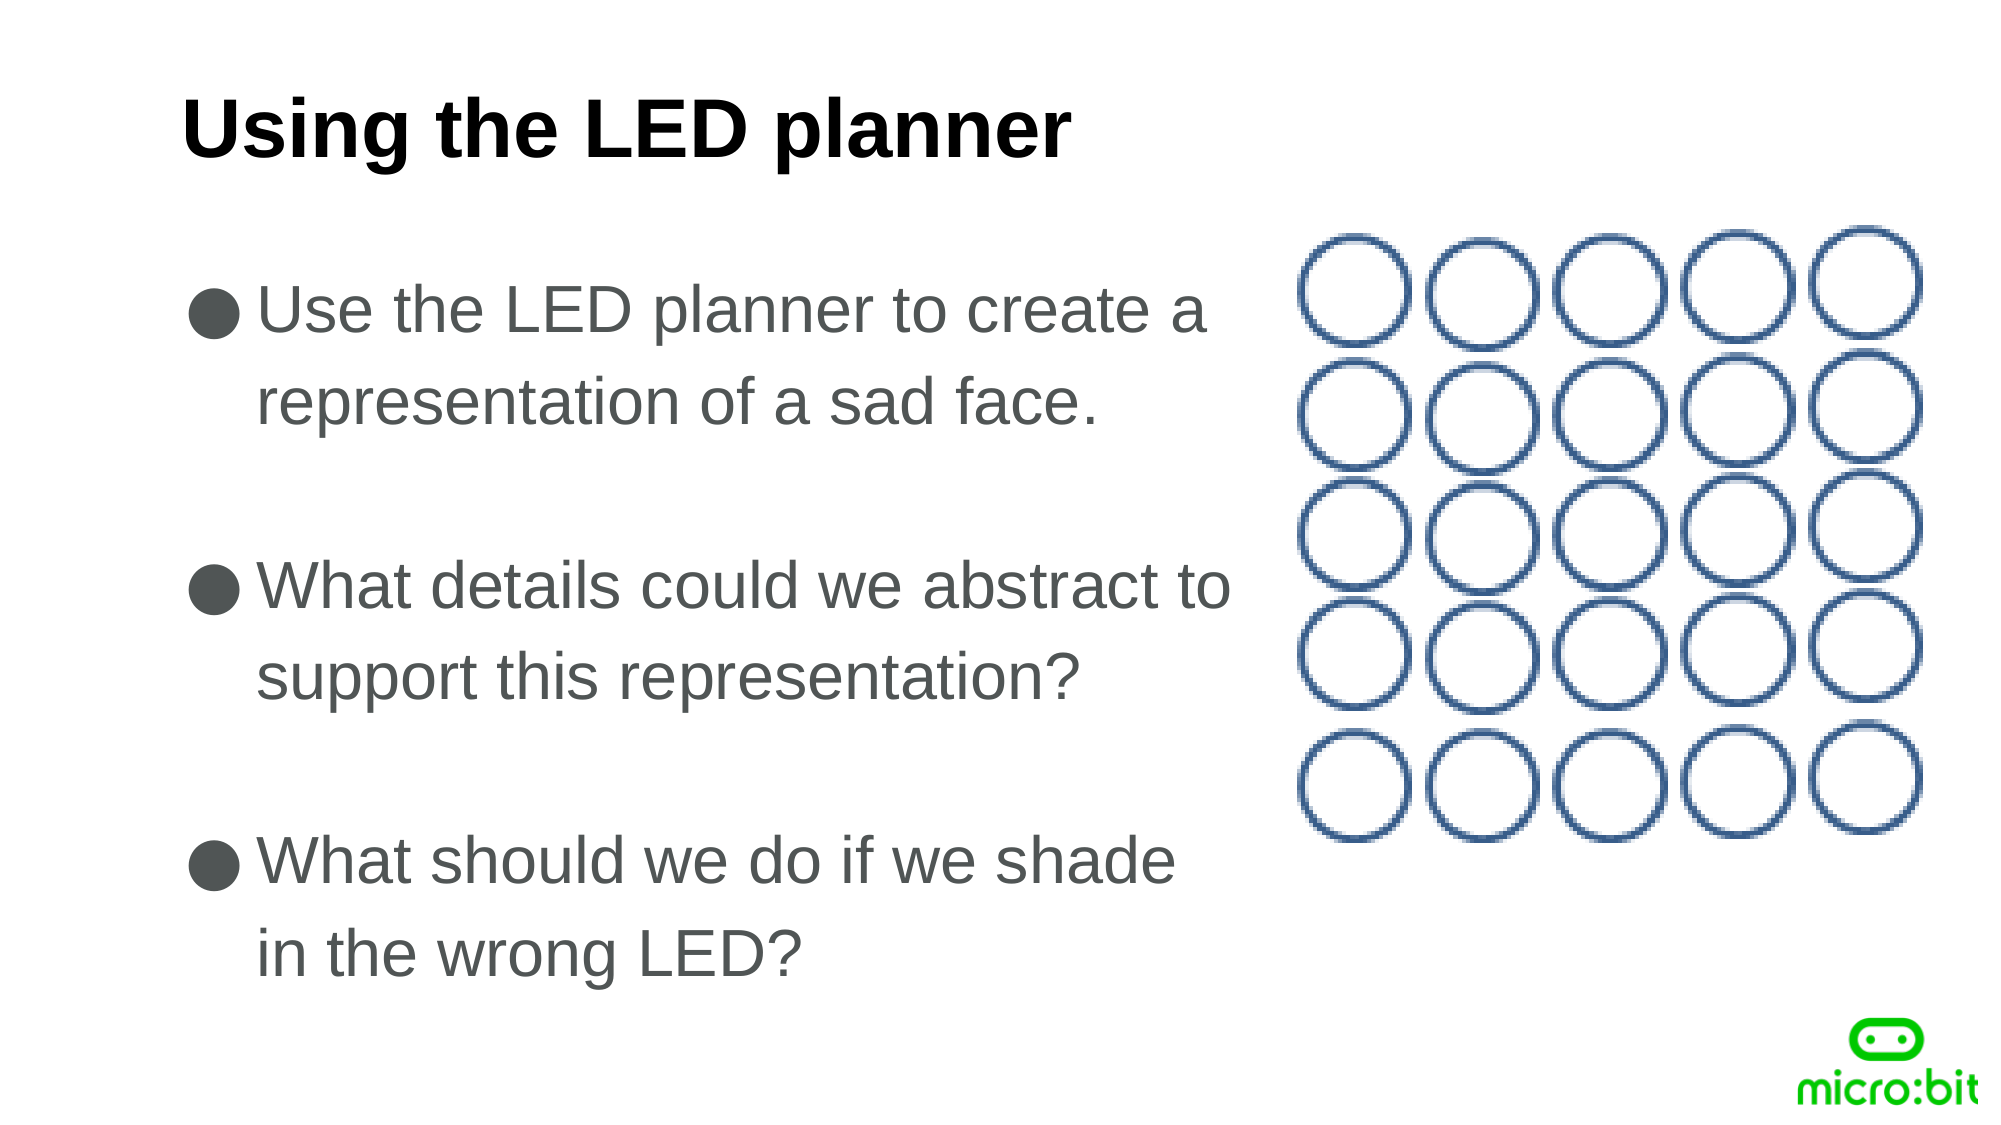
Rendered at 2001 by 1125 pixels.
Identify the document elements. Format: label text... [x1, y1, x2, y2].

text_box Using the LED planner Use the LED planner to create a representation of a sad face. What details could we abstract to support this representation? What should we do if we shade in the wrong LED? [166, 60, 1253, 884]
picture [1252, 221, 1965, 884]
picture [1797, 1017, 1978, 1106]
